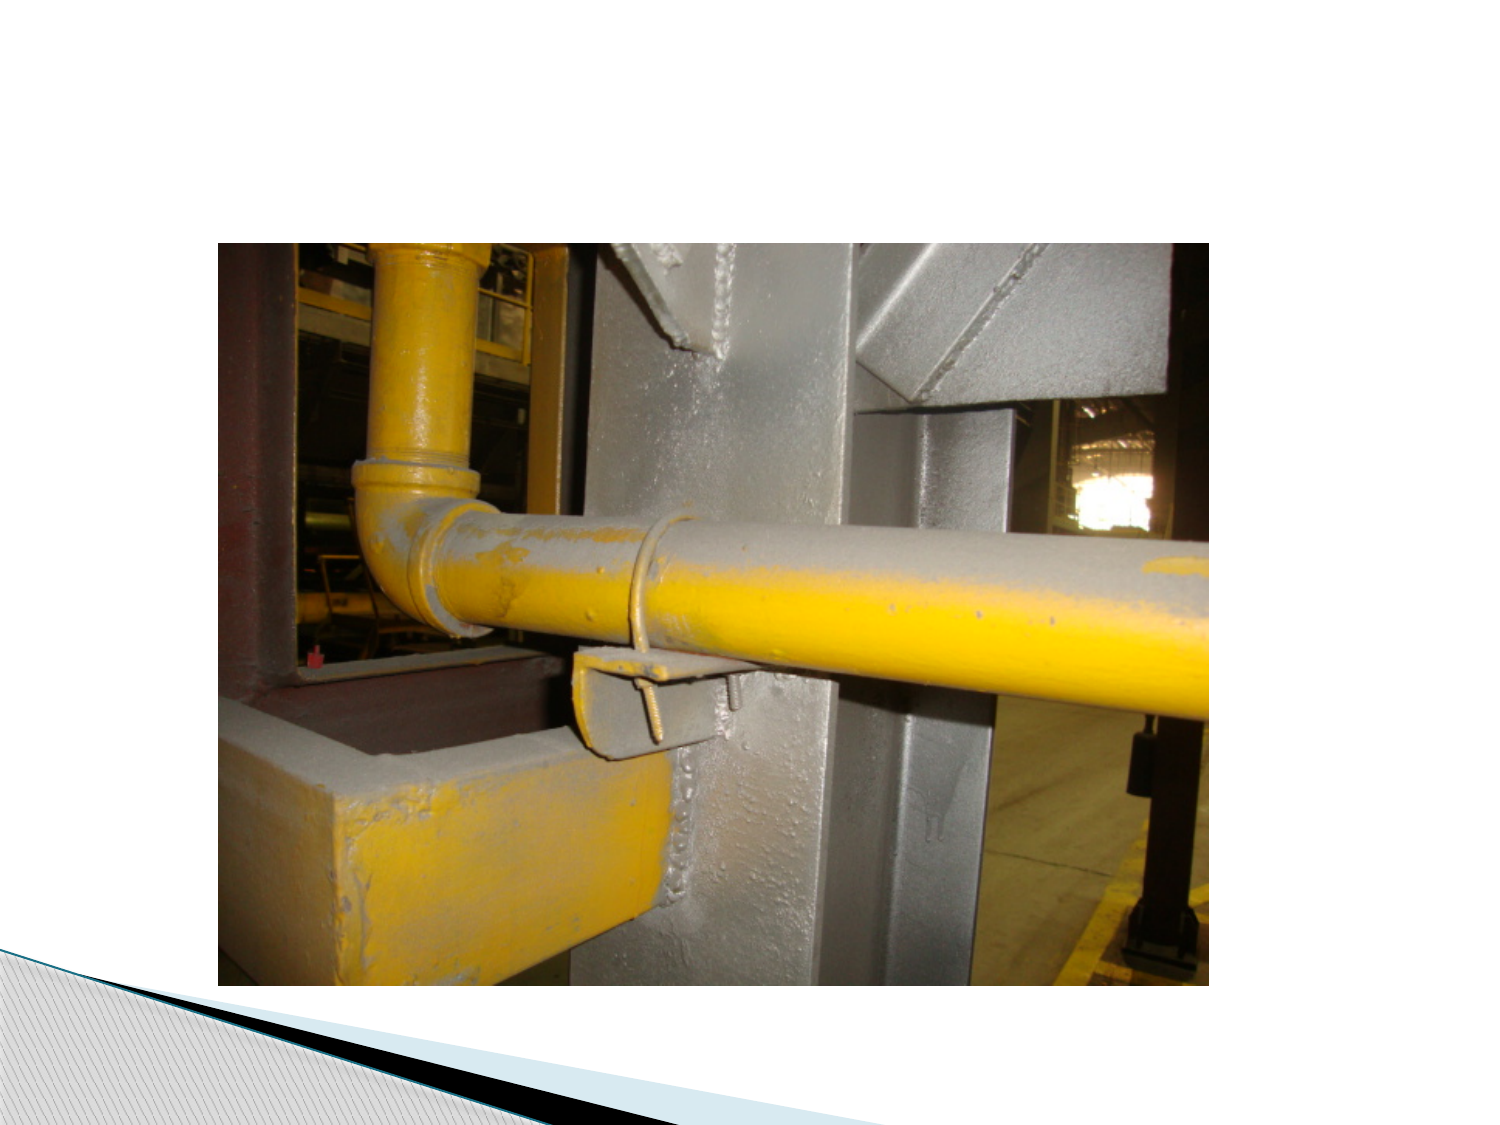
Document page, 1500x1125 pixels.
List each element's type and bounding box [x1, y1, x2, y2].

list [218, 243, 1209, 987]
